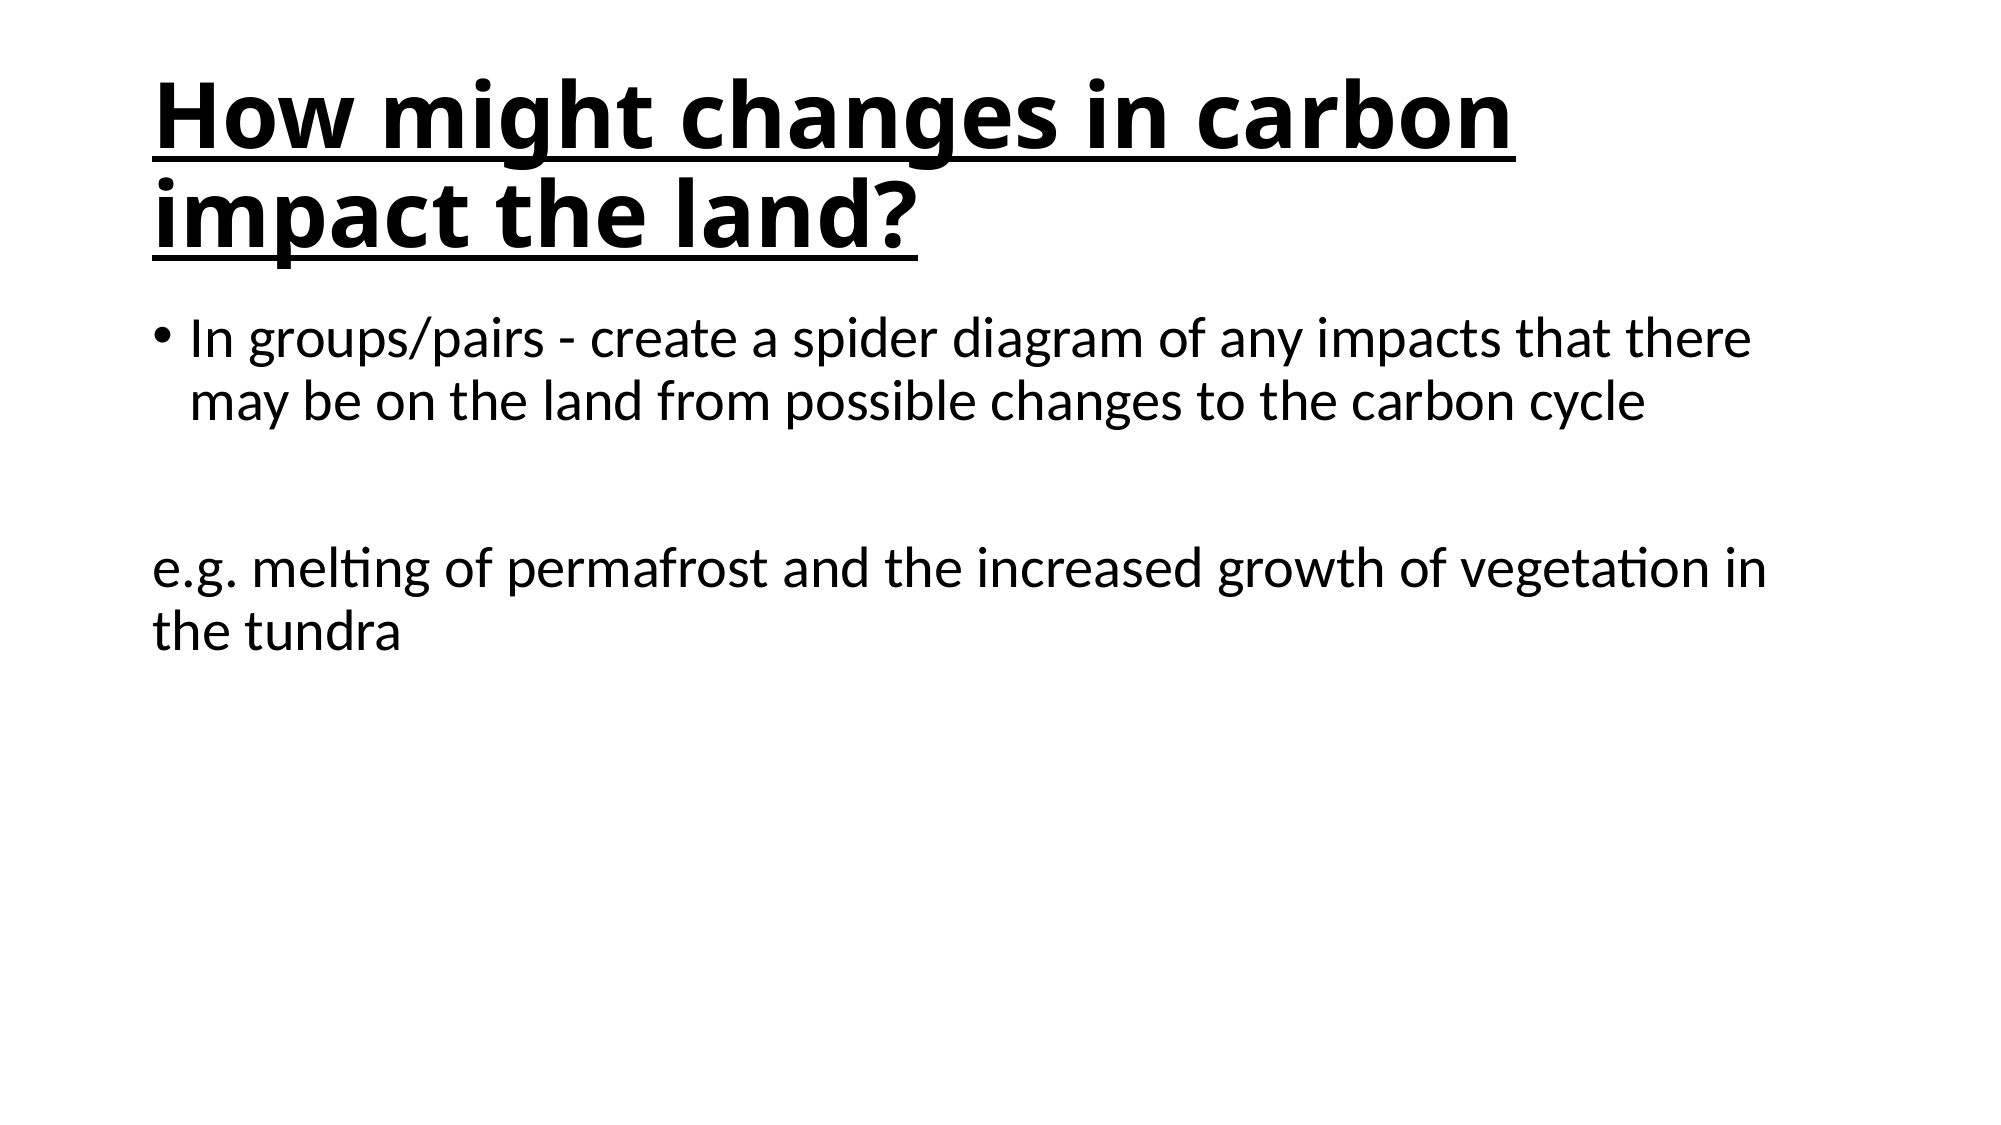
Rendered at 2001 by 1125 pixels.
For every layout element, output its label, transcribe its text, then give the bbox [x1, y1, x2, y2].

title How might changes in carbon impact the land? [137, 59, 1863, 278]
list In groups/pairs - create a spider diagram of any impacts that there may be on the land from possible changes to the carbon cycle e.g. melting of permafrost and the increased growth of vegetation in the tundra [137, 299, 1863, 1014]
